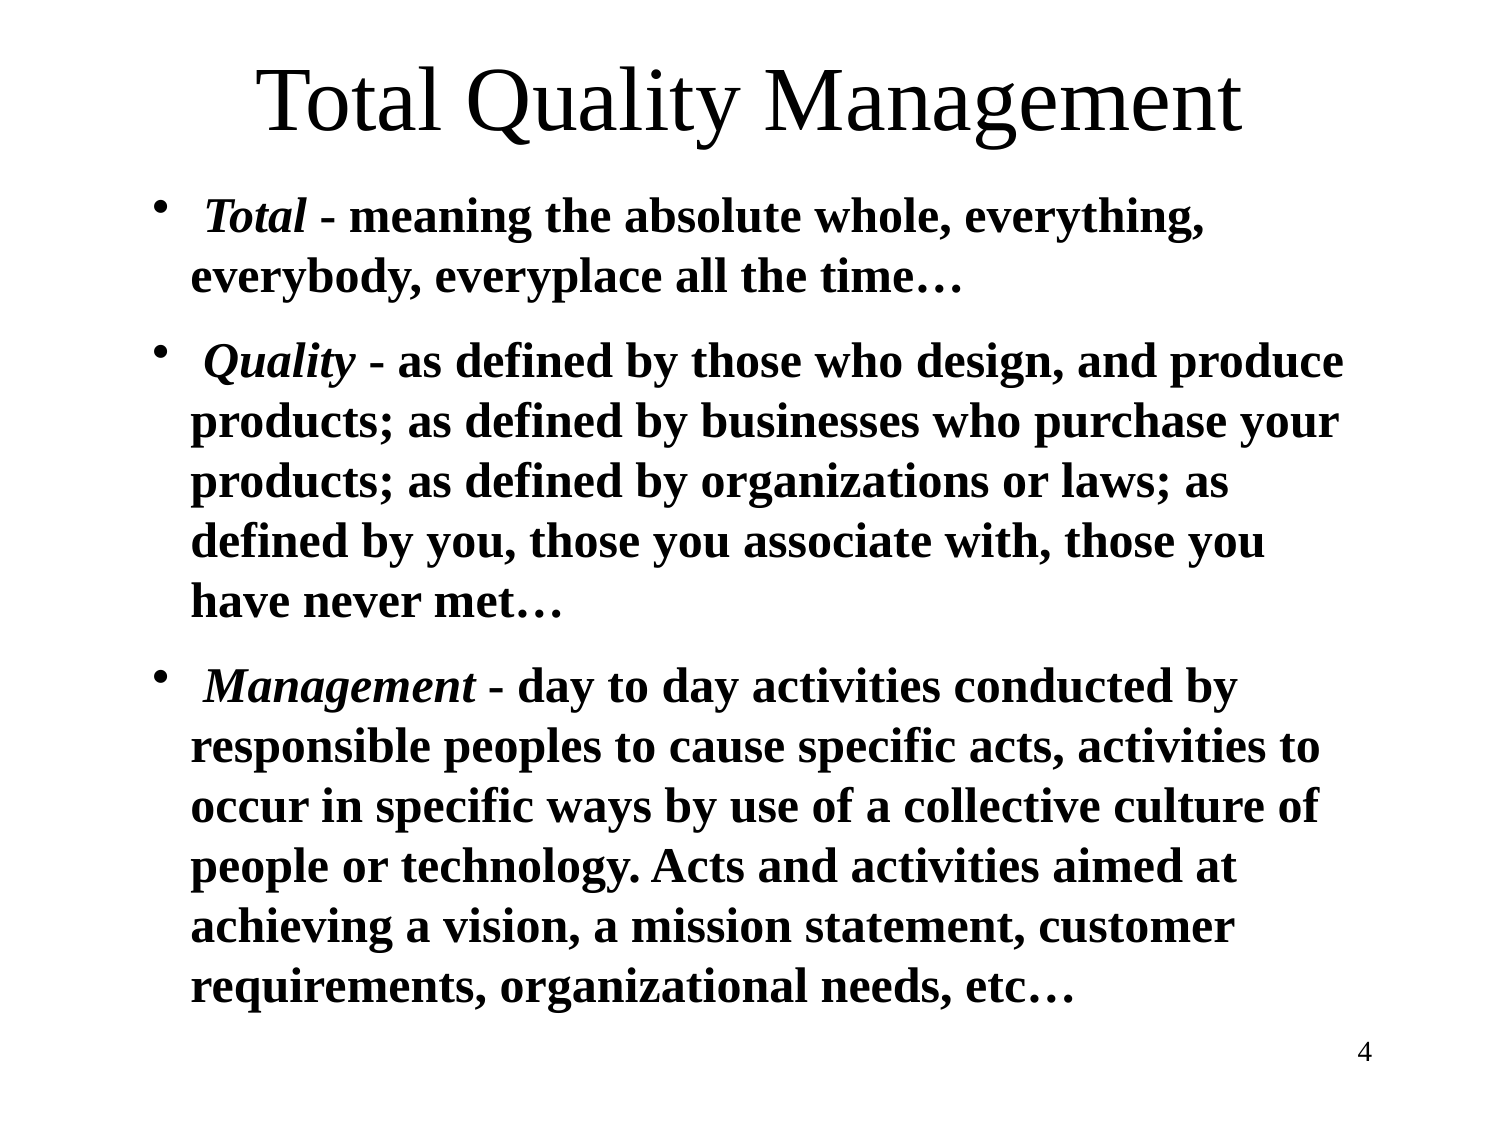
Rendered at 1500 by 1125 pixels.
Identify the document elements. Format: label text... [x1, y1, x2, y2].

title Total Quality Management [112, 0, 1388, 188]
slide_number 4 [1074, 1025, 1388, 1100]
text_box Total - meaning the absolute whole, everything, everybody, everyplace all the time… Quality - as defined by those who design, and produce products; as defined by businesses who purchase your products; as defined by organizations or laws; as defined by you, those you associate with, those you have never met… Management - day to day activities conducted by responsible peoples to cause specific acts, activities to occur in specific ways by use of a collective culture of people or technology. Acts and activities aimed at achieving a vision, a mission statement, customer requirements, organizational needs, etc… [137, 174, 1375, 1020]
